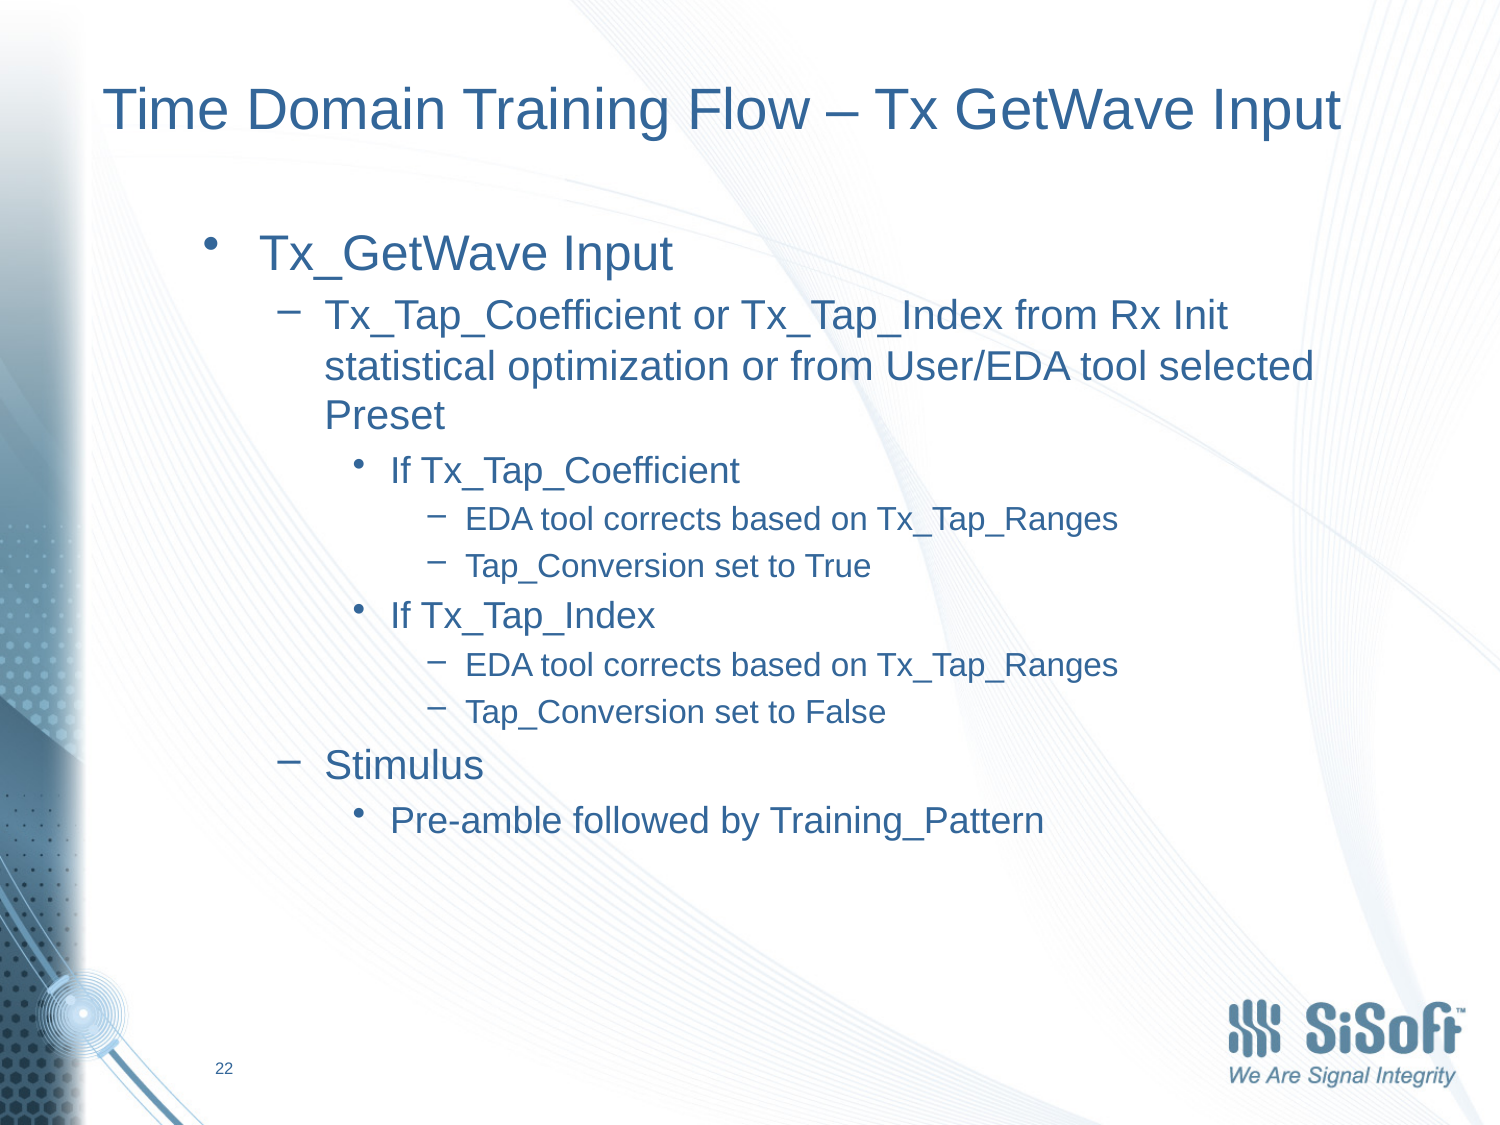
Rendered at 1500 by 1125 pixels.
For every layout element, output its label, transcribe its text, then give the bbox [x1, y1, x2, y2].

footer 22 [200, 1050, 975, 1104]
list Tx_GetWave Input Tx_Tap_Coefficient or Tx_Tap_Index from Rx Init statistical optimization or from User/EDA tool selected Preset If Tx_Tap_Coefficient EDA tool corrects based on Tx_Tap_Ranges Tap_Conversion set to True If Tx_Tap_Index EDA tool corrects based on Tx_Tap_Ranges Tap_Conversion set to False Stimulus Pre-amble followed by Training_Pattern [187, 212, 1363, 963]
title Time Domain Training Flow – Tx GetWave Input [87, 24, 1413, 188]
picture [0, 0, 1500, 1125]
